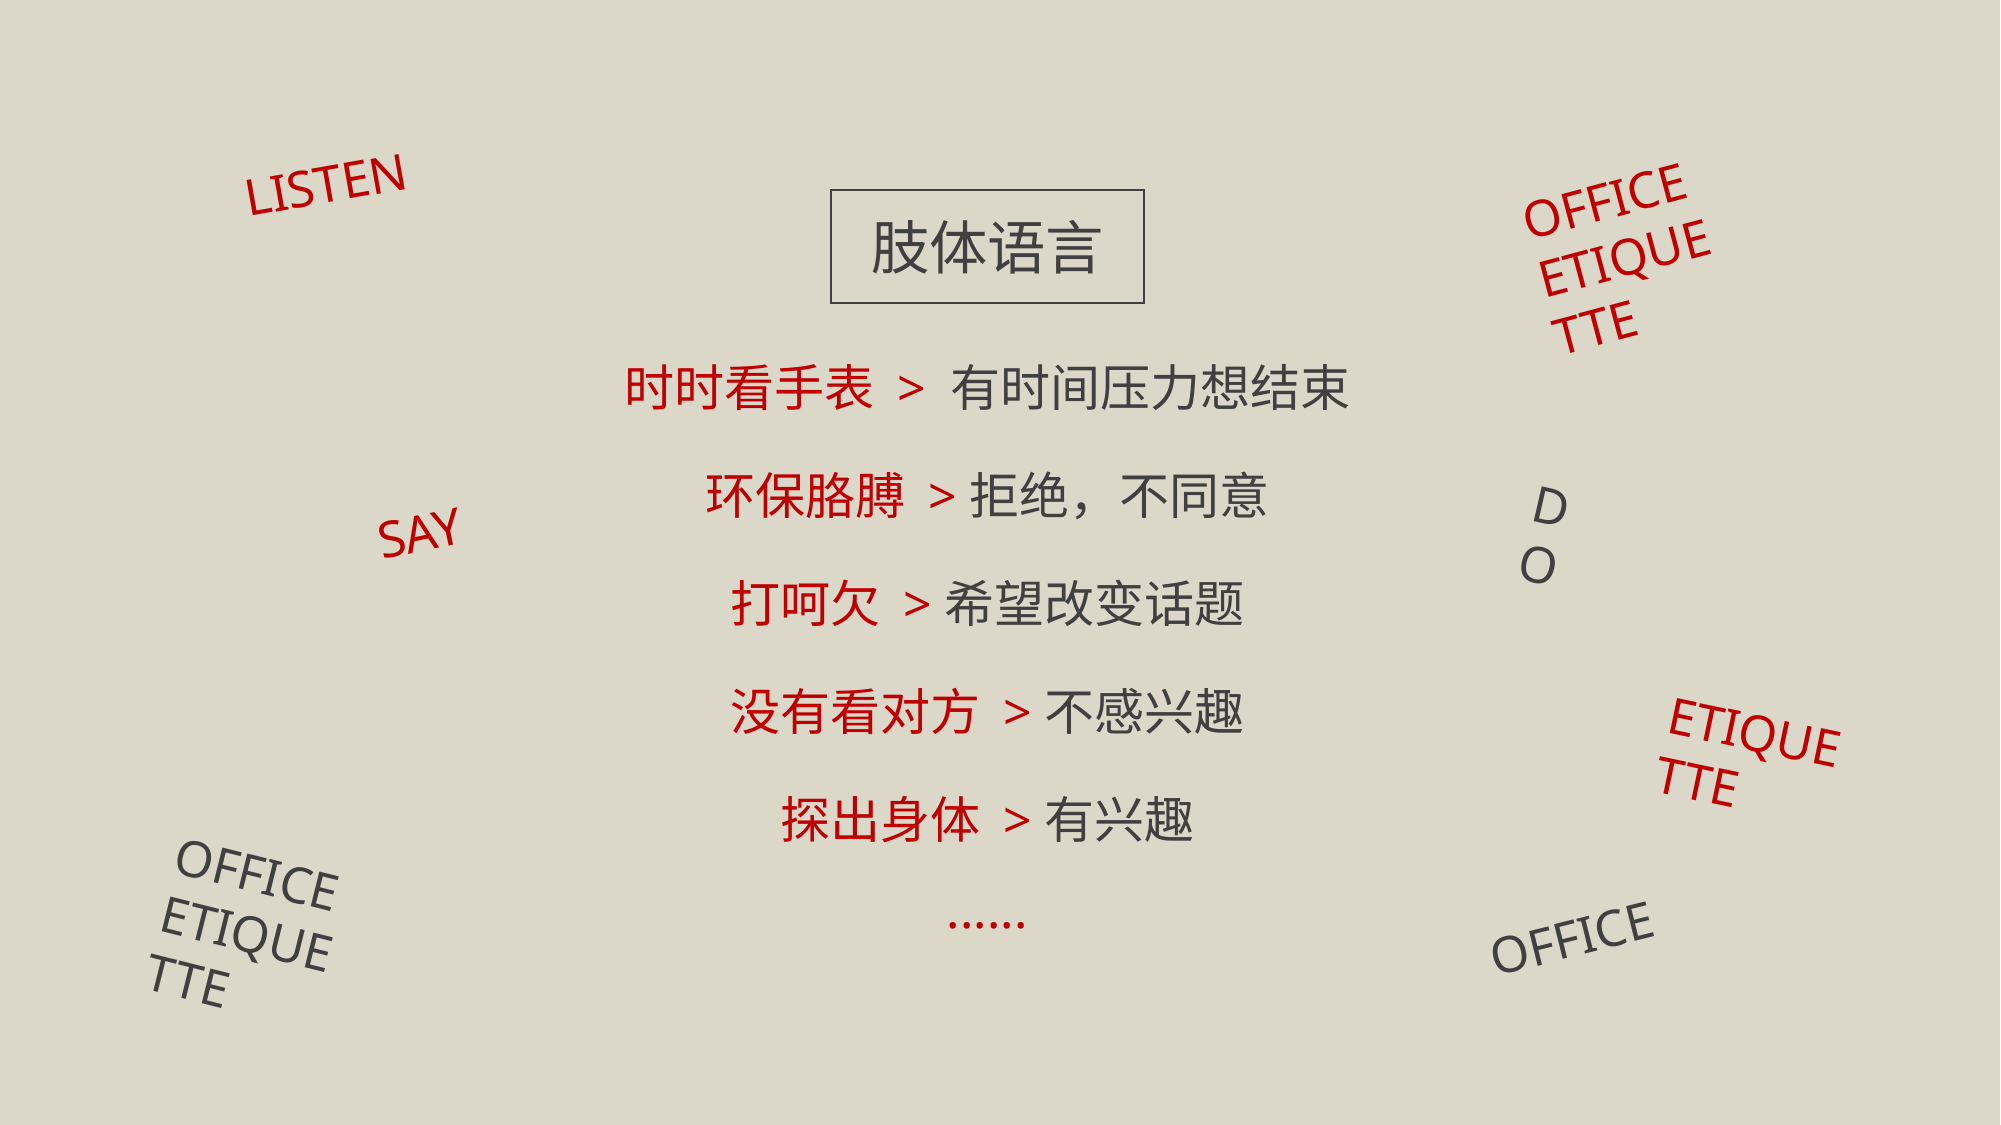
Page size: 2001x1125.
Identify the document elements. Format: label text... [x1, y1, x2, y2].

text_box OFFICE ETIQUETTE [124, 812, 383, 1055]
text_box OFFICE [1467, 871, 1697, 997]
text_box LISTEN [223, 125, 452, 237]
text_box SAY [355, 461, 573, 580]
text_box 时时看手表 > 有时间压力想结束 环保胳膊 >拒绝，不同意 打呵欠 >希望改变话题 没有看对方 >不感兴趣 探出身体 >有兴趣 ...... [573, 355, 1402, 947]
text_box 肢体语言 [830, 189, 1145, 304]
text_box OFFICE ETIQUETTE [1499, 132, 1761, 377]
text_box ETIQUETTE [1634, 673, 1876, 851]
text_box DO [1497, 461, 1630, 617]
